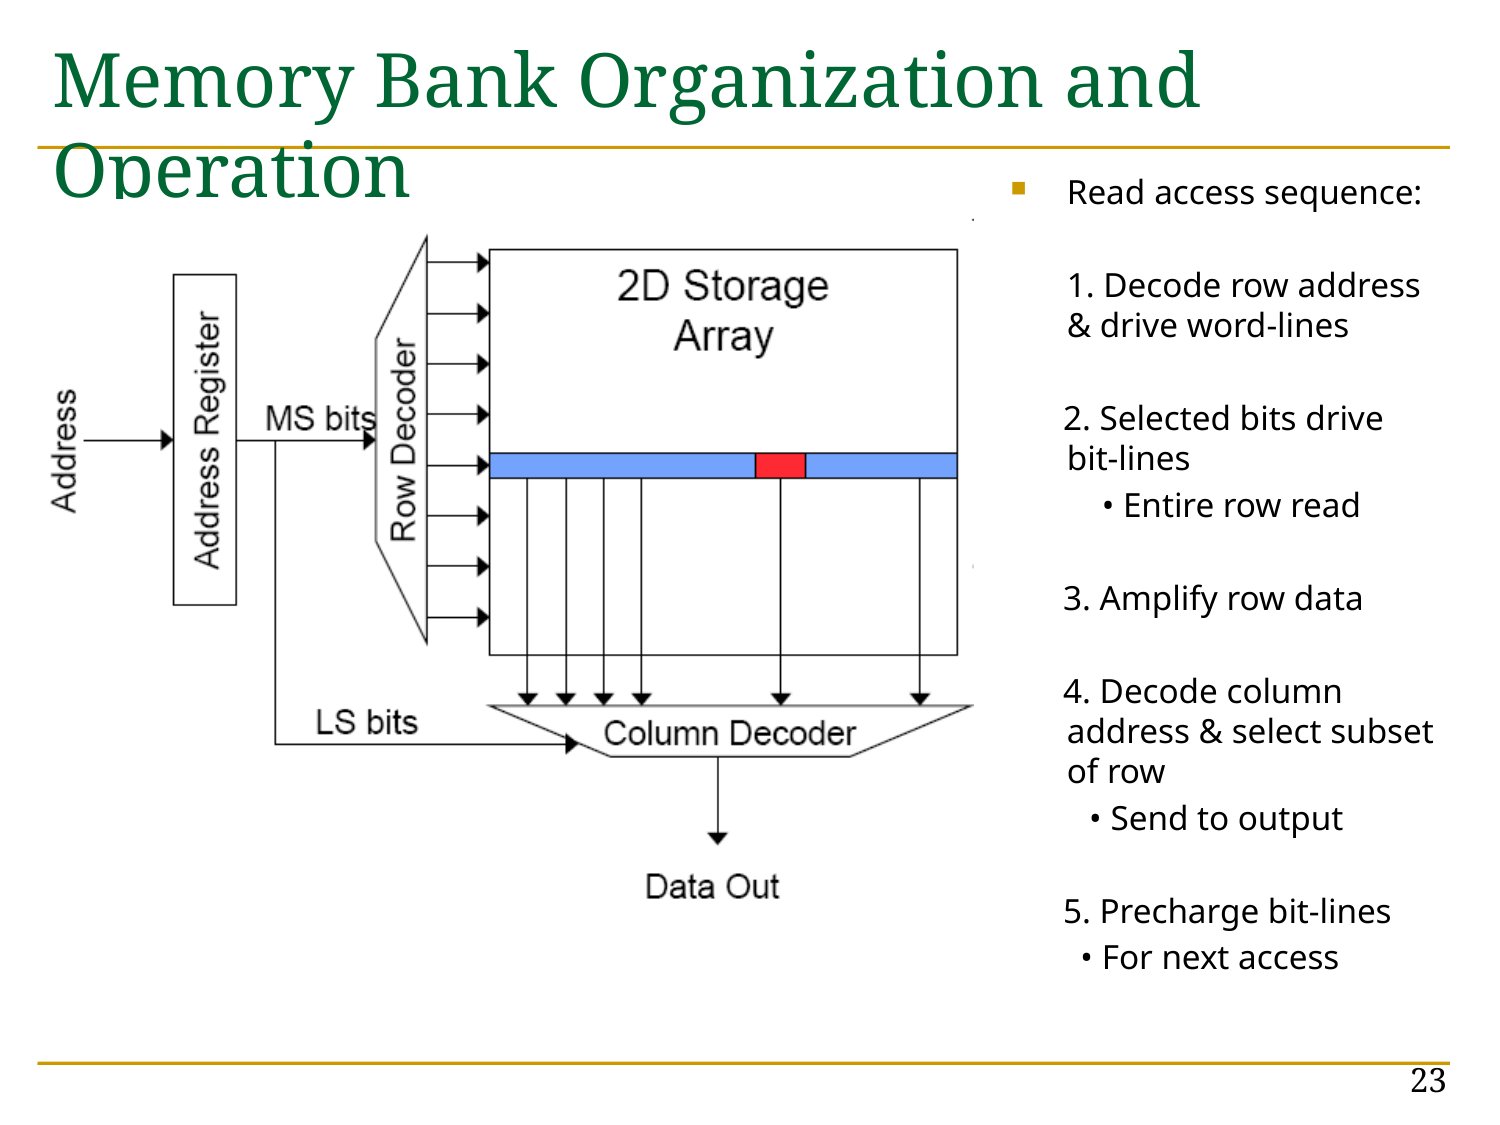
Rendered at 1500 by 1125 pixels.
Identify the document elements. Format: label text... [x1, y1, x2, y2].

list Read access sequence: 1. Decode row address & drive word-lines 2. Selected bits drive bit-lines • Entire row read 3. Amplify row data 4. Decode column address & select subset of row • Send to output 5. Precharge bit-lines • For next access [995, 163, 1450, 1016]
title Memory Bank Organization and Operation [37, 24, 1450, 200]
picture [37, 199, 974, 974]
slide_number 23 [1111, 1036, 1462, 1112]
